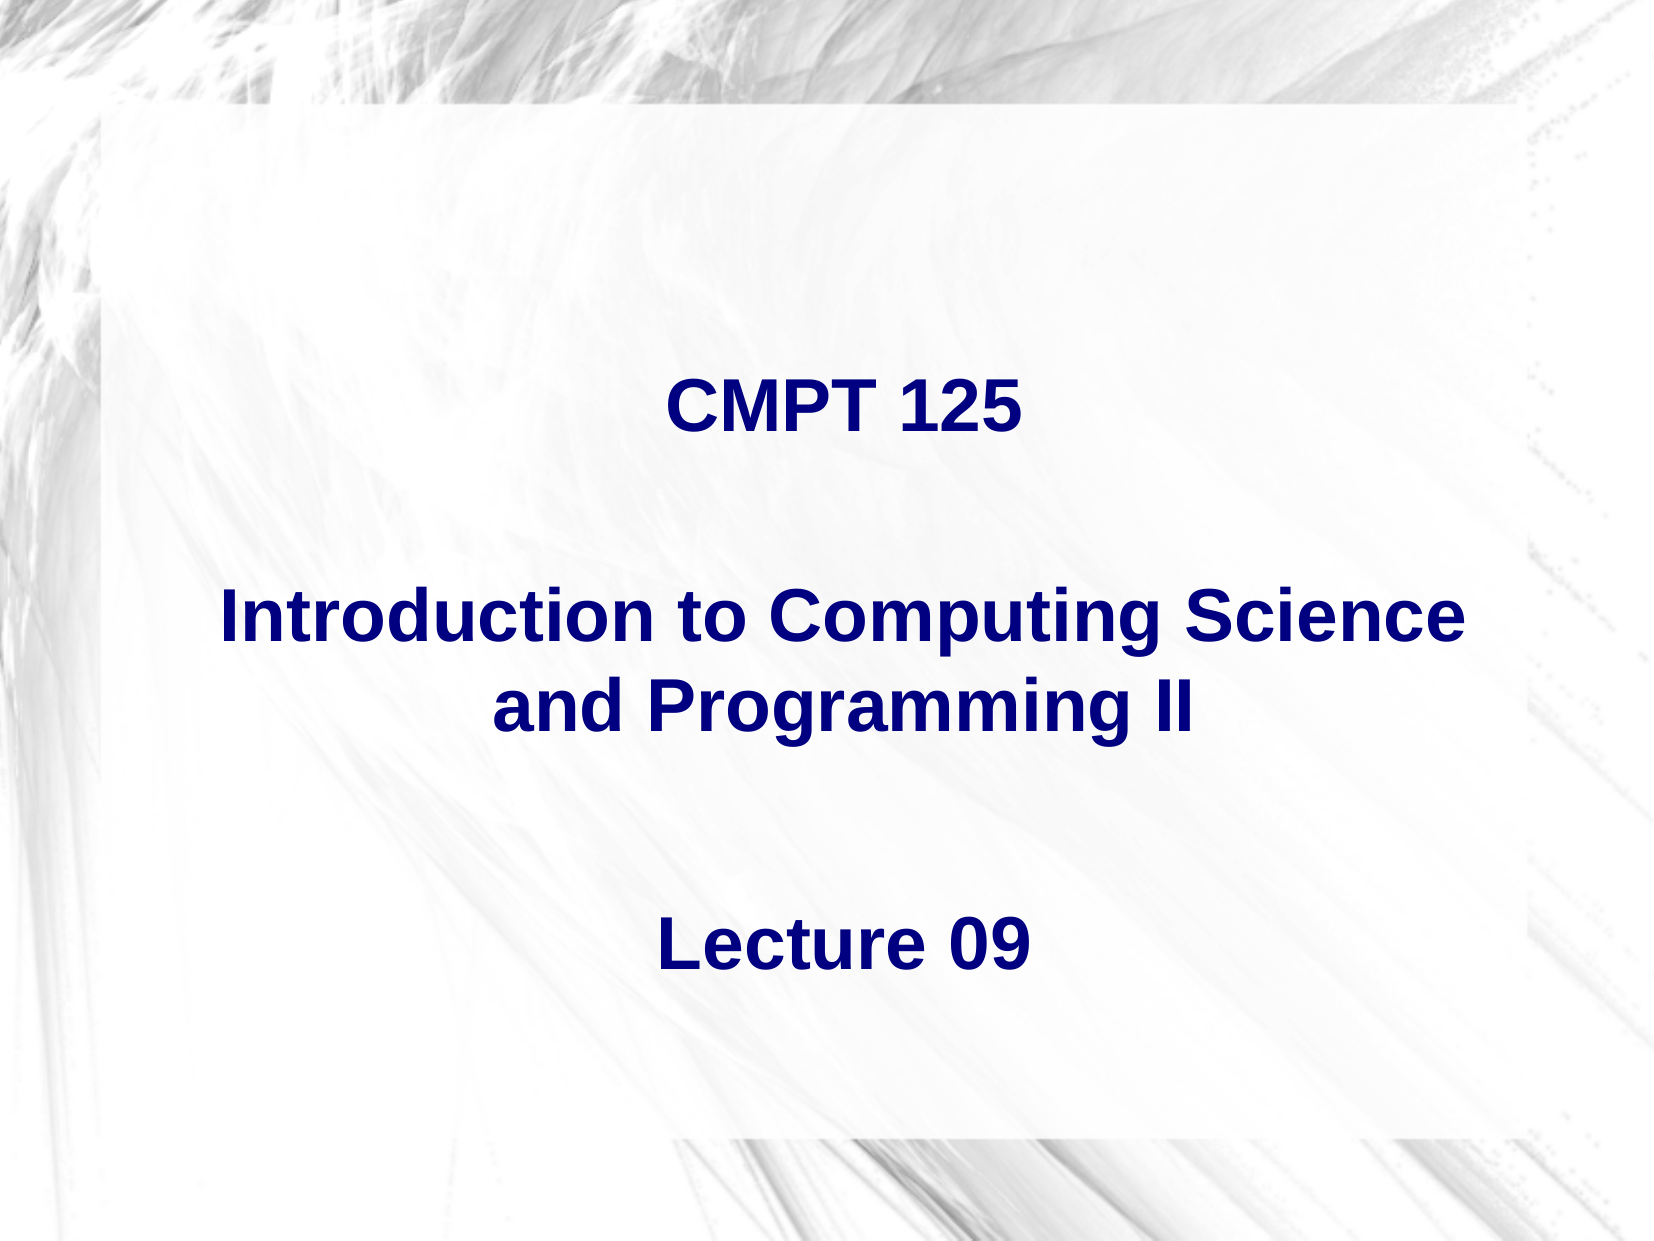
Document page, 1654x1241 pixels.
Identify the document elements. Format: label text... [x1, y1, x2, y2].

list CMPT 125 Introduction to Computing Science and Programming II Lecture 09 [118, 237, 1571, 1224]
picture [0, 0, 1654, 1241]
